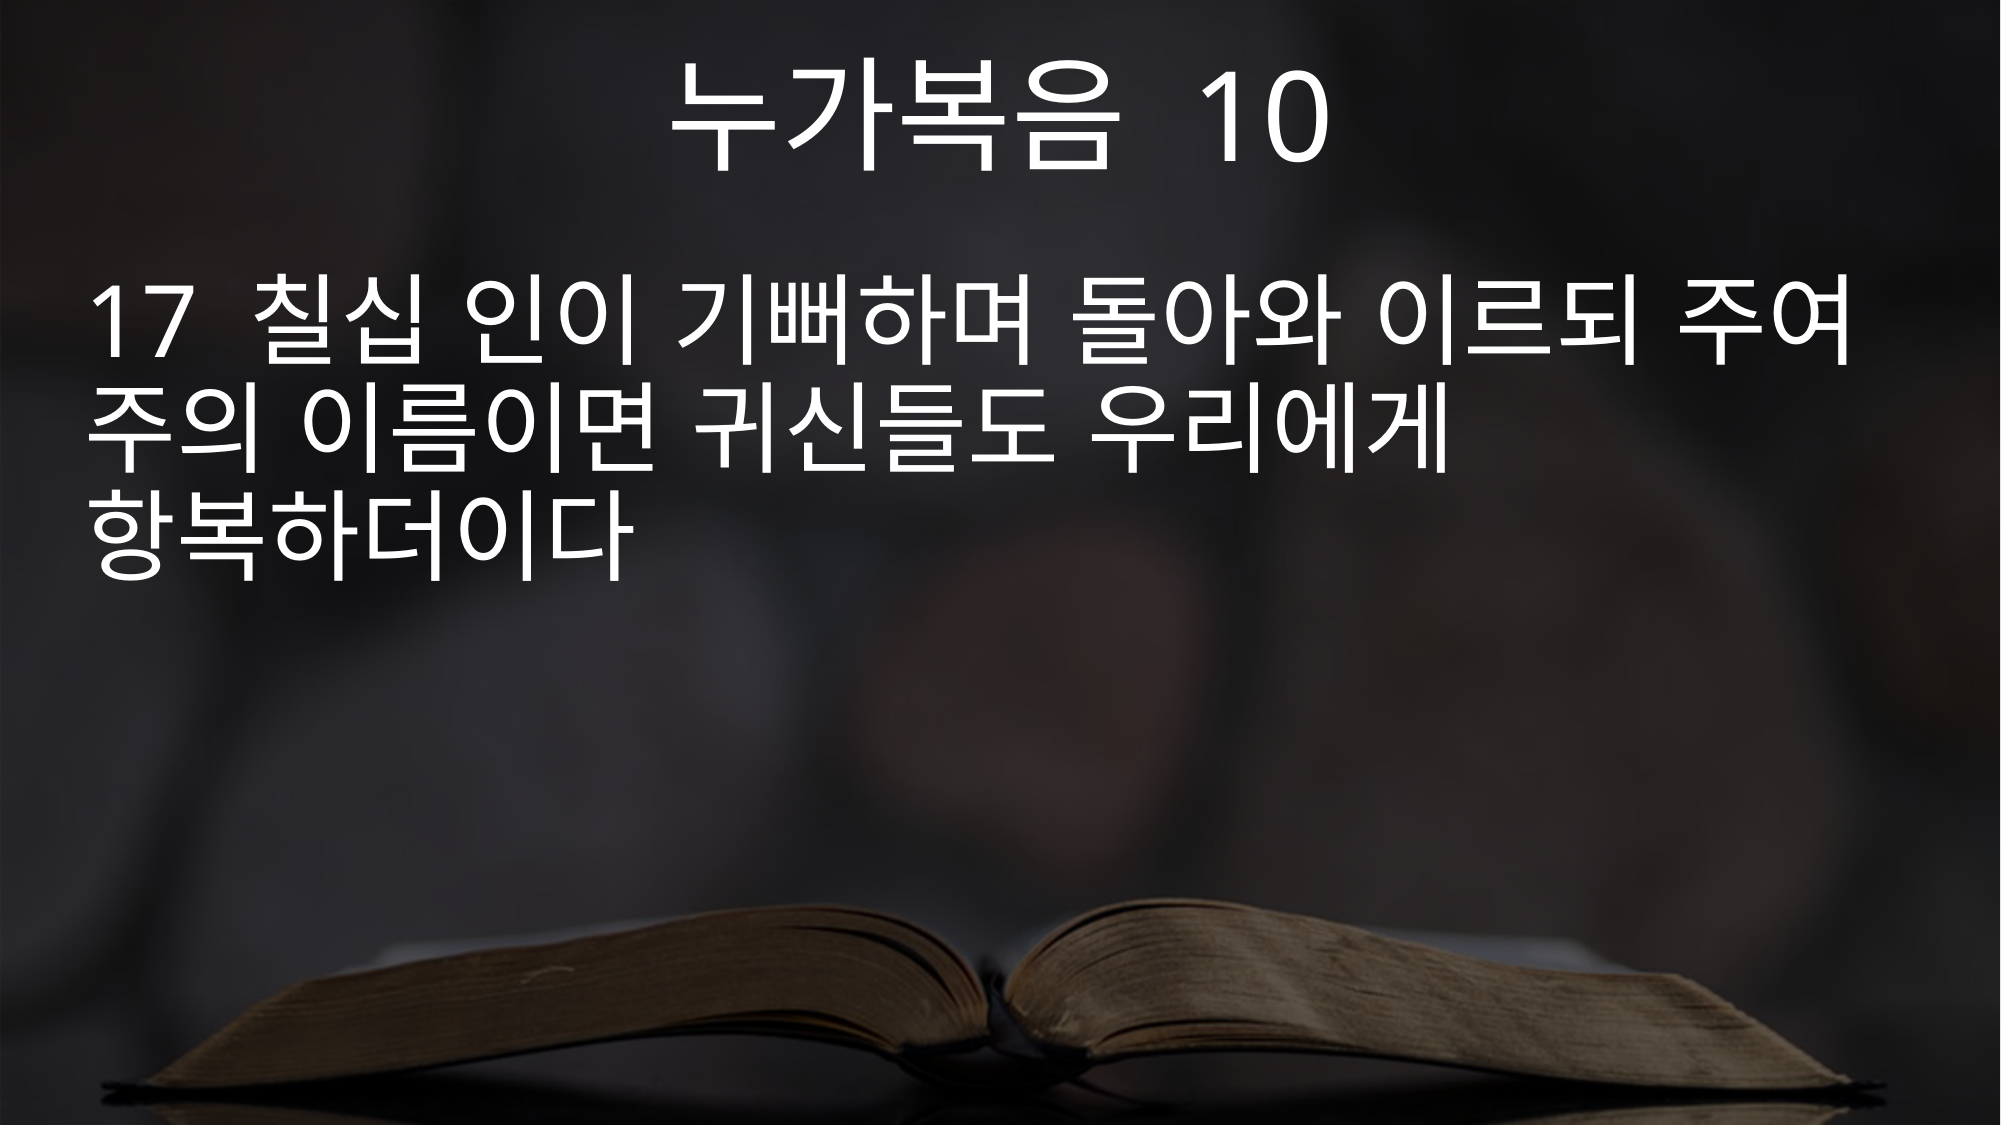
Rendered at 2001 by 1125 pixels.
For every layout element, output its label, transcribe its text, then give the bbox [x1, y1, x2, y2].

list 17 칠십 인이 기뻐하며 돌아와 이르되 주여 주의 이름이면 귀신들도 우리에게 항복하더이다 [69, 263, 1953, 423]
picture [0, 0, 2001, 1125]
footer 누가복음 10 [0, 32, 2000, 192]
